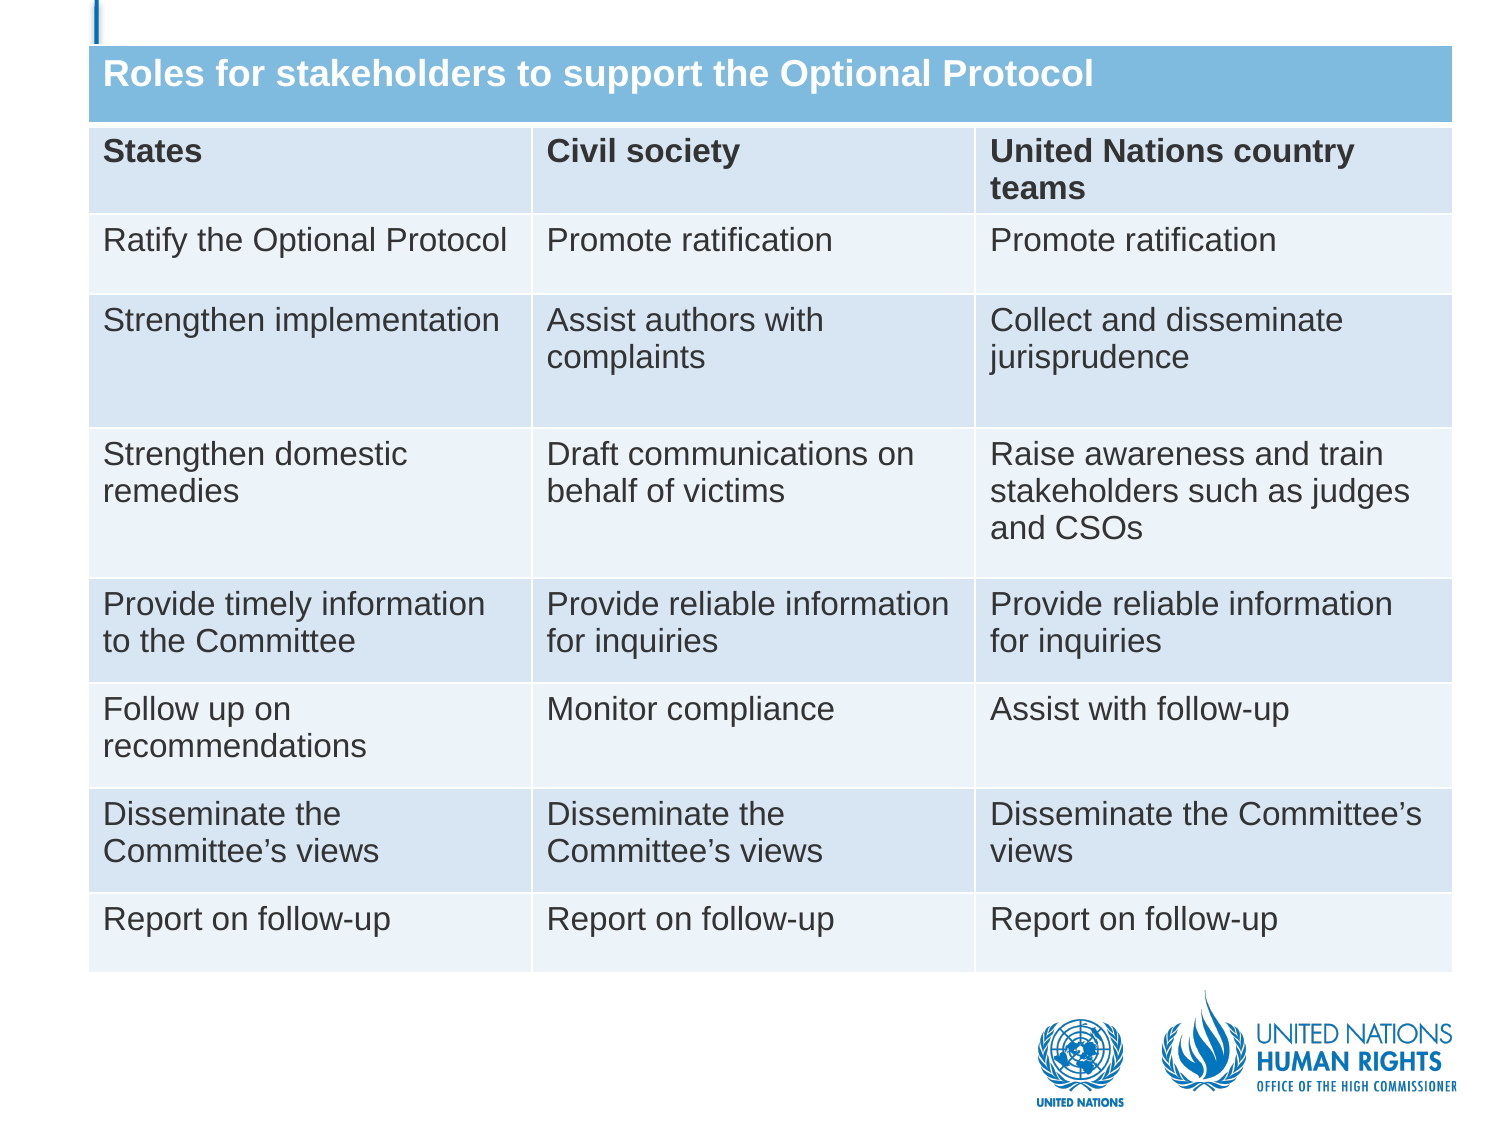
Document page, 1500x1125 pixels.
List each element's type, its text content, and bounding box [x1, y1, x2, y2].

picture [1037, 990, 1457, 1107]
table_cell Strengthen implementation [89, 295, 531, 427]
table_cell Disseminate the Committee’s views [533, 789, 974, 892]
table_cell Monitor compliance [533, 684, 974, 787]
table_cell Provide reliable information for inquiries [976, 579, 1452, 682]
table_cell Strengthen domestic remedies [89, 429, 531, 577]
table_header Roles for stakeholders to support the Optional Protocol [89, 46, 1452, 122]
table_cell Collect and disseminate jurisprudence [976, 295, 1452, 427]
table_cell Assist authors with complaints [533, 295, 974, 427]
table_cell Provide reliable information for inquiries [533, 579, 974, 682]
table_cell Report on follow-up [89, 894, 531, 972]
table_cell Promote ratification [533, 215, 974, 293]
table_cell Ratify the Optional Protocol [89, 215, 531, 293]
table_cell Follow up on recommendations [89, 684, 531, 787]
table_cell States [89, 128, 531, 213]
table_cell Report on follow-up [533, 894, 974, 972]
table_cell Raise awareness and train stakeholders such as judges and CSOs [976, 429, 1452, 577]
table_cell Report on follow-up [976, 894, 1452, 972]
table_cell Assist with follow-up [976, 684, 1452, 787]
table_cell Promote ratification [976, 215, 1452, 293]
table_cell United Nations country teams [976, 128, 1452, 213]
table_cell Disseminate the Committee’s views [89, 789, 531, 892]
table_cell Disseminate the Committee’s views [976, 789, 1452, 892]
table_cell Draft communications on behalf of victims [533, 429, 974, 577]
table_cell Civil society [533, 128, 974, 213]
table_cell Provide timely information to the Committee [89, 579, 531, 682]
